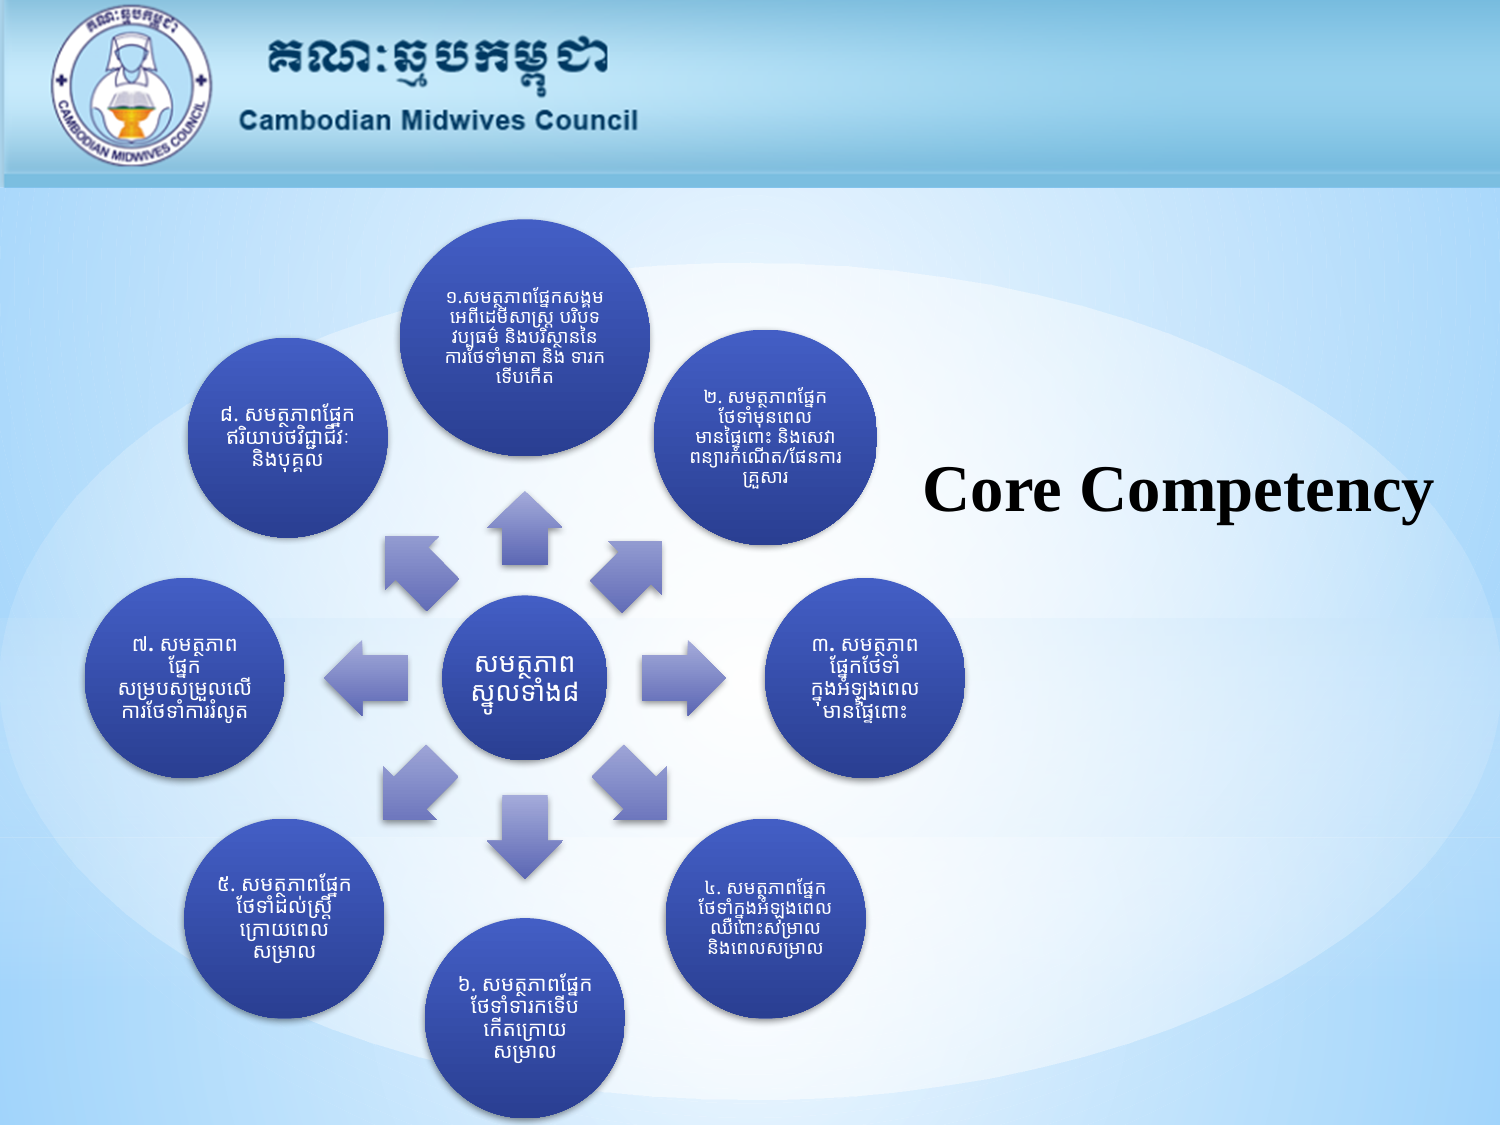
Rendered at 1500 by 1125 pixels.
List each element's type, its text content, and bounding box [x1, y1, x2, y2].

picture [0, 0, 1500, 188]
title Core Competency [1016, 437, 1500, 588]
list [37, 224, 1013, 1113]
